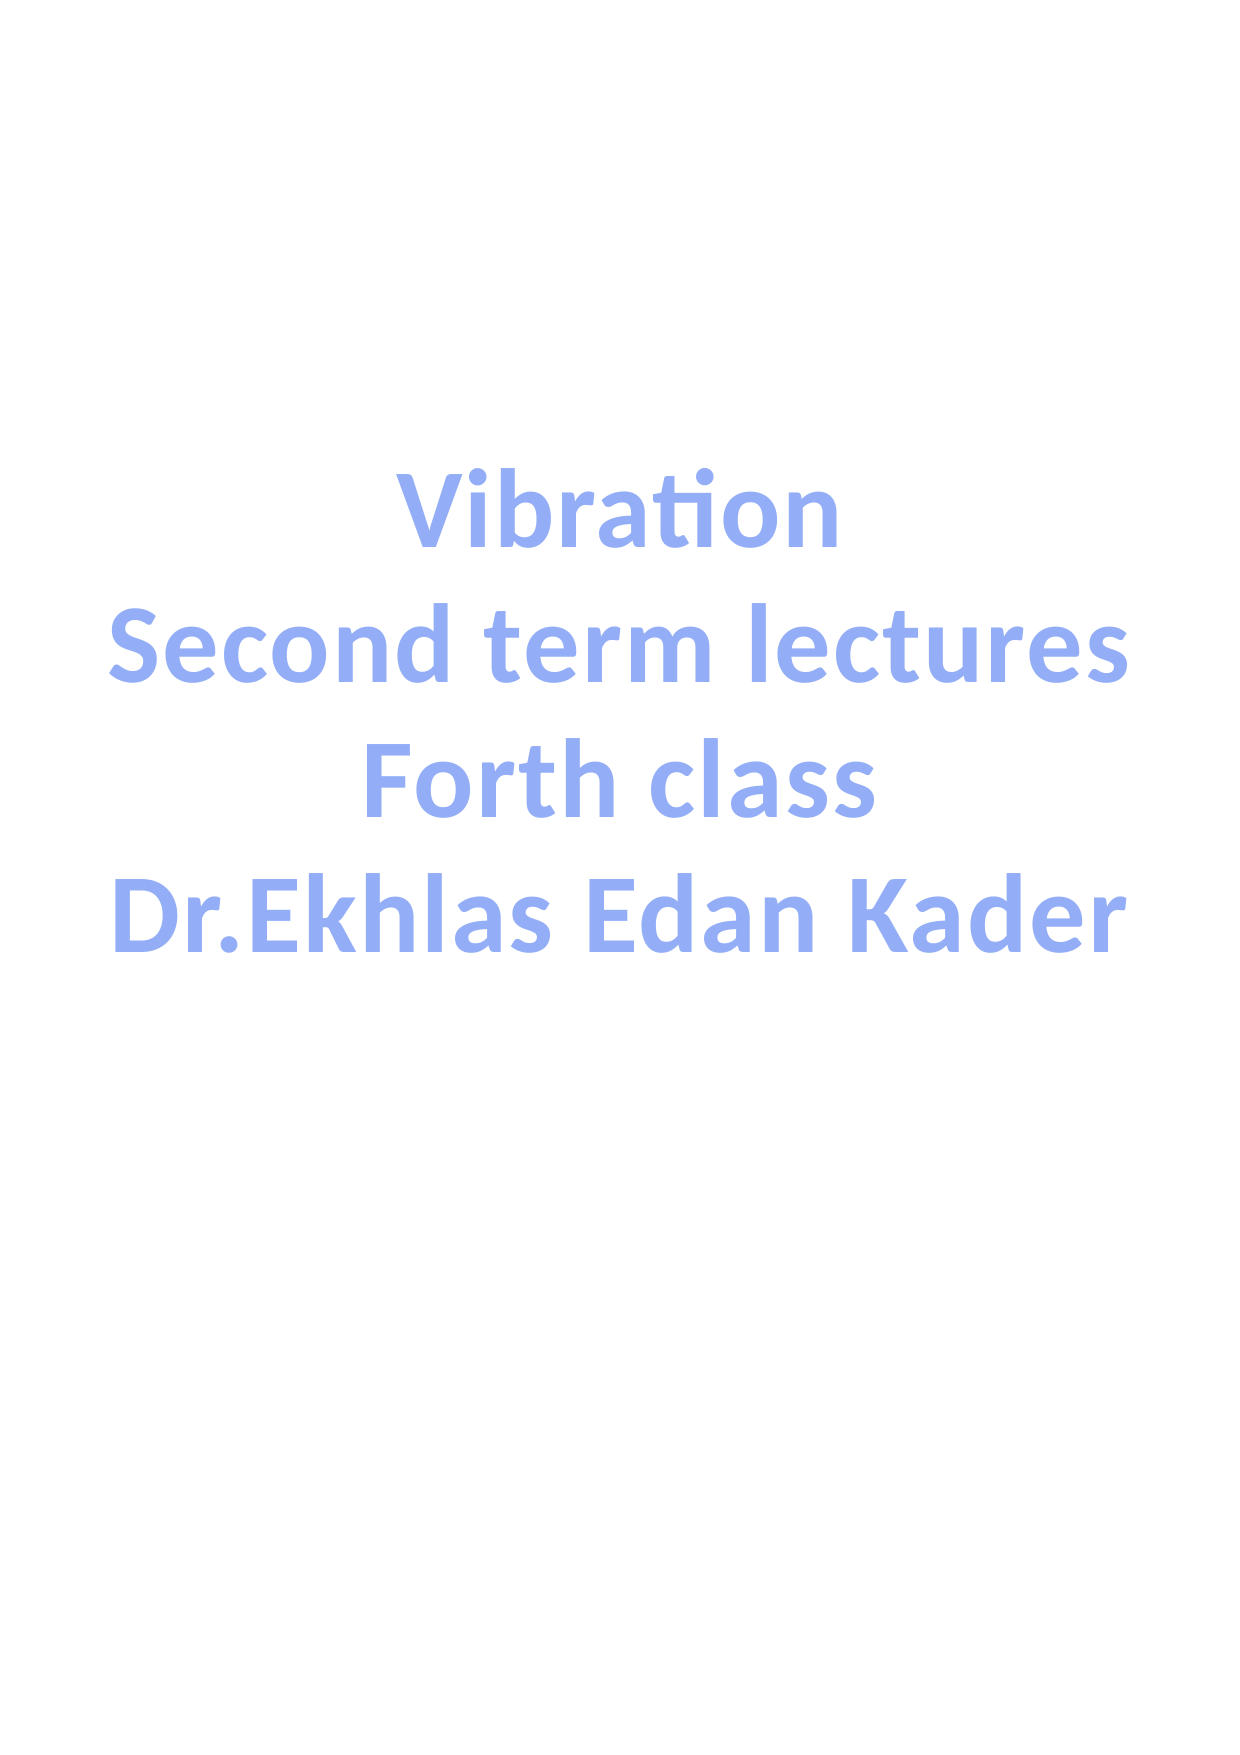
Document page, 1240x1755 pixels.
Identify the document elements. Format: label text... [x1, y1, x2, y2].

text_box Vibration Second term lectures Forth class Dr.Ekhlas Edan Kader [92, 427, 1148, 982]
